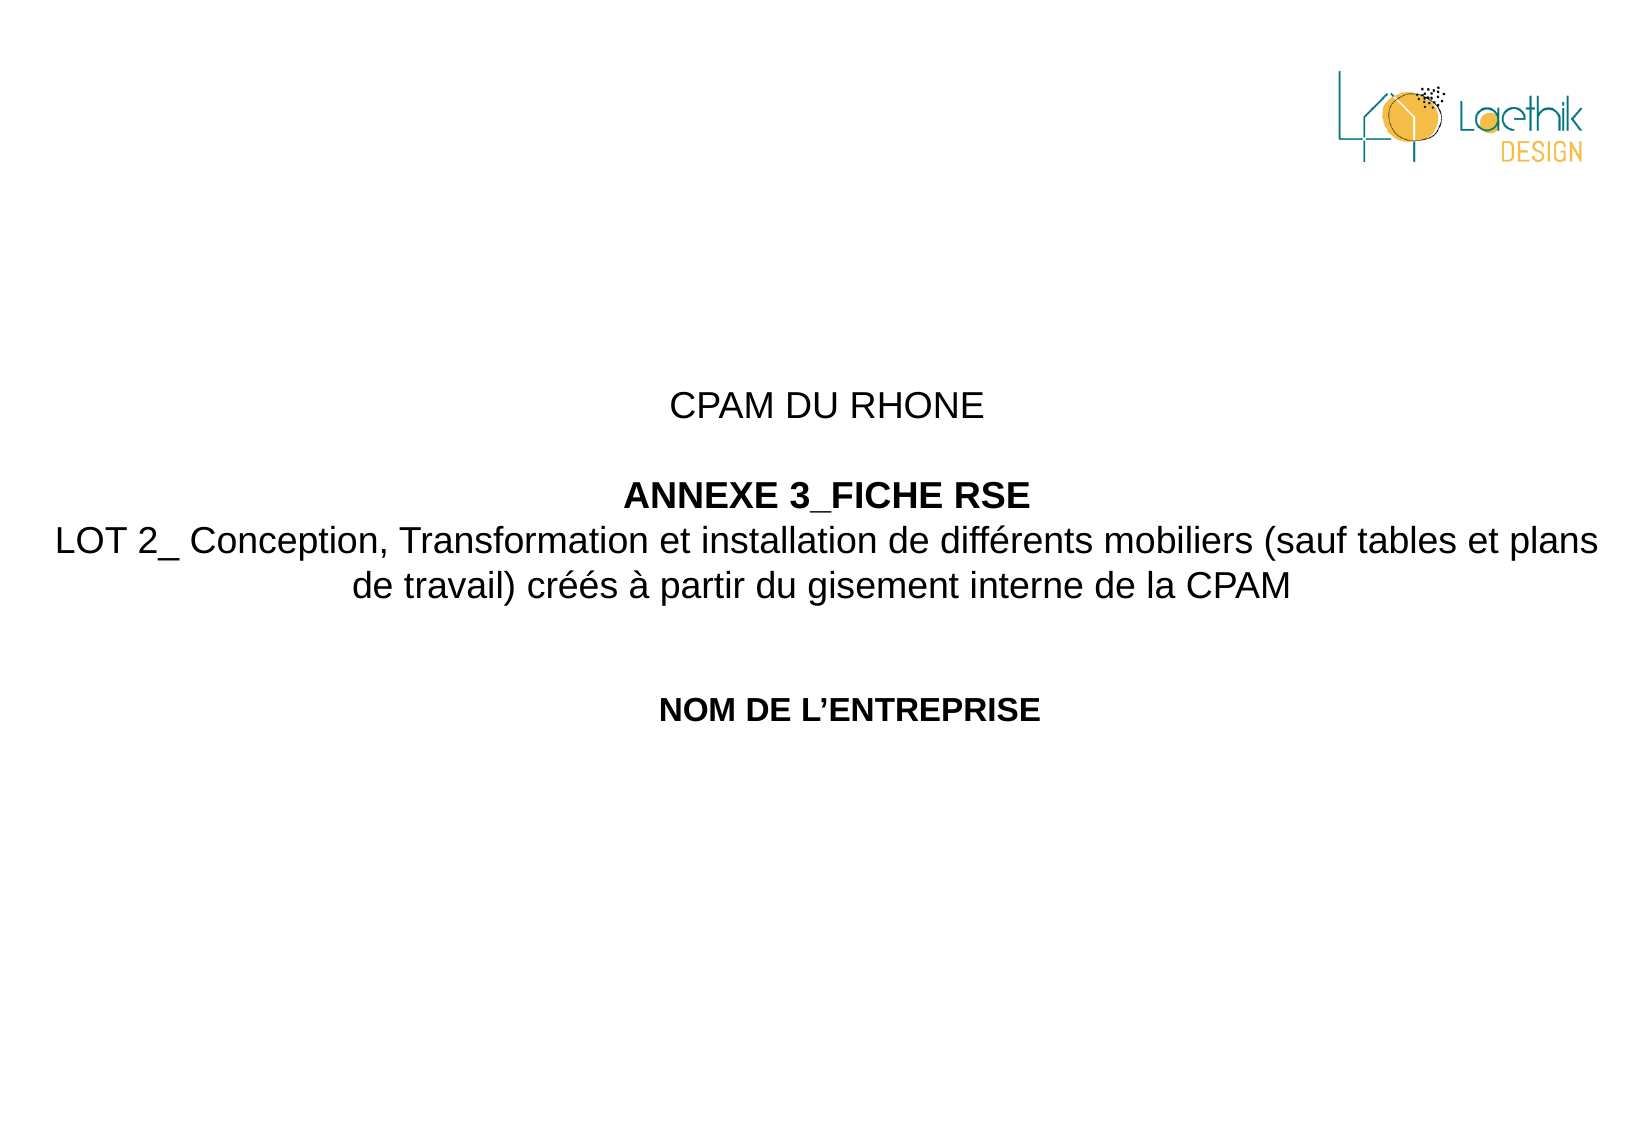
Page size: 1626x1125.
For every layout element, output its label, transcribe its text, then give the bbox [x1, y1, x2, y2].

text_box CPAM DU RHONE ANNEXE 3_FICHE RSE LOT 2_ Conception, Transformation et installation de différents mobiliers (sauf tables et plans de travail) créés à partir du gisement interne de la CPAM [53, 336, 1601, 607]
picture [1320, 51, 1600, 179]
text_box NOM DE L’ENTREPRISE [658, 680, 1451, 763]
